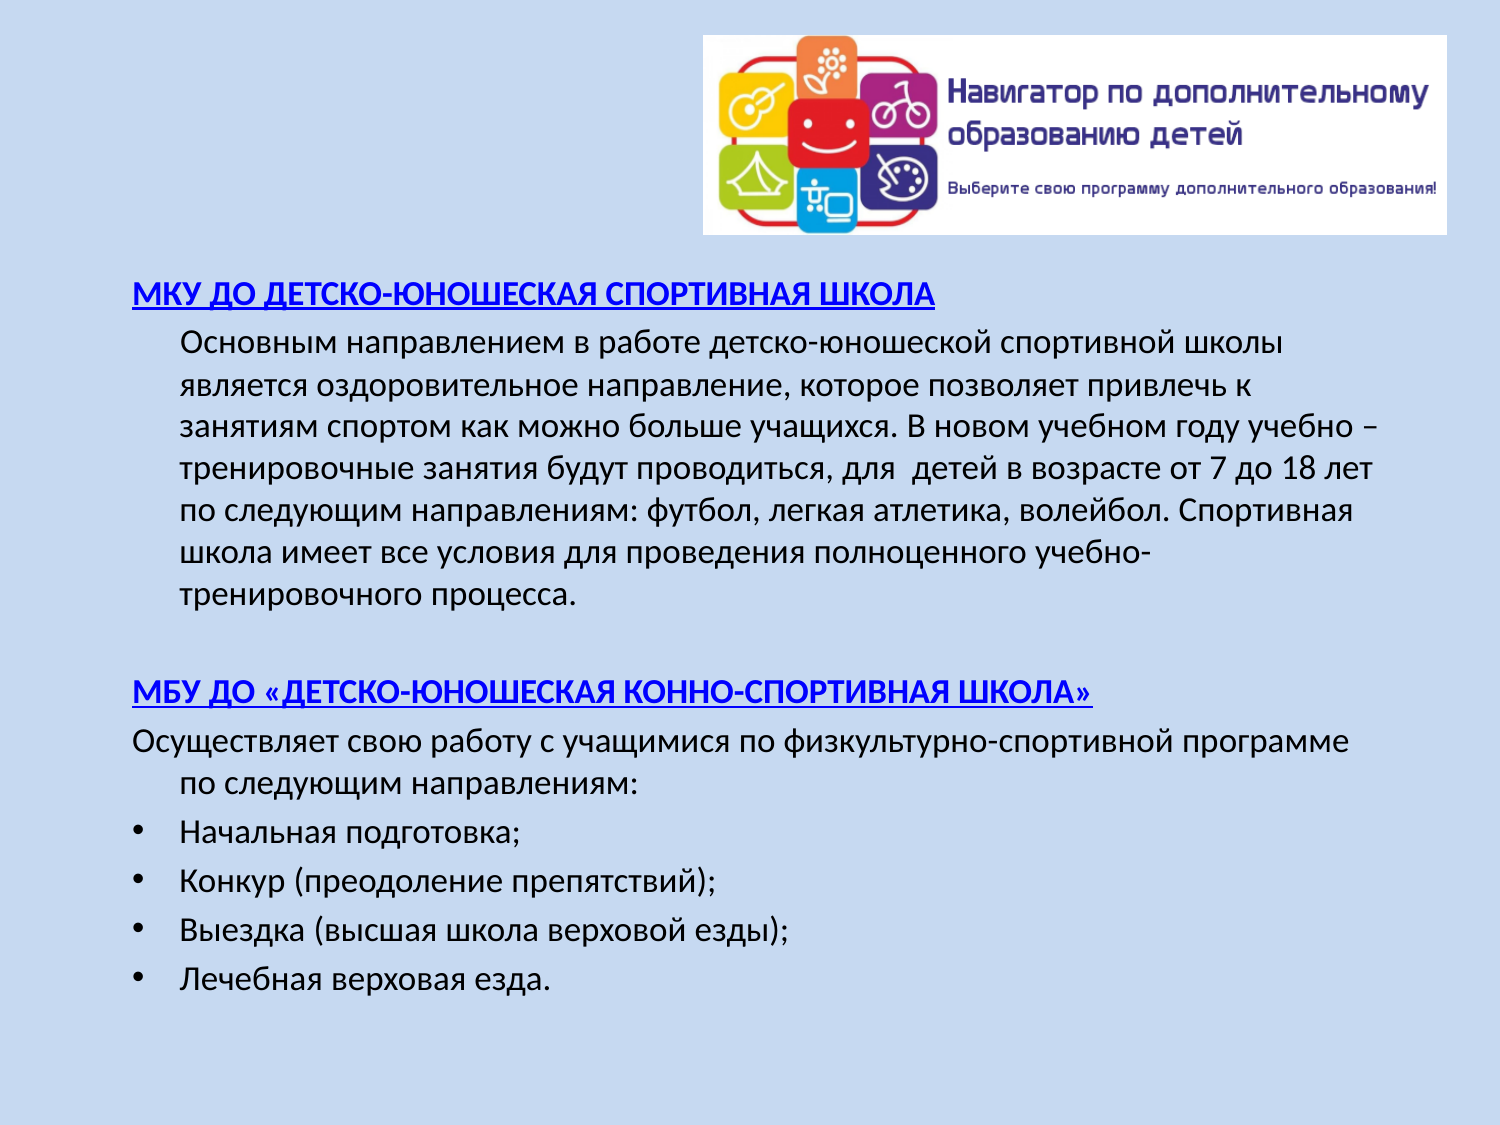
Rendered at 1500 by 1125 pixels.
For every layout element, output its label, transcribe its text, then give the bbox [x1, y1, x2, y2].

picture [702, 34, 1447, 235]
list МКУ ДО ДЕТСКО-ЮНОШЕСКАЯ СПОРТИВНАЯ ШКОЛА Основным направлением в работе детско-юношеской спортивной школы является оздоровительное направление, которое позволяет привлечь к занятиям спортом как можно больше учащихся. В новом учебном году учебно – тренировочные занятия будут проводиться, для детей в возрасте от 7 до 18 лет по следующим направлениям: футбол, легкая атлетика, волейбол. Спортивная школа имеет все условия для проведения полноценного учебно-тренировочного процесса. МБУ ДО «ДЕТСКО-ЮНОШЕСКАЯ КОННО-СПОРТИВНАЯ ШКОЛА» Осуществляет свою работу с учащимися по физкультурно-спортивной программе по следующим направлениям: Начальная подготовка; Конкур (преодоление препятствий); Выездка (высшая школа верховой езды); Лечебная верховая езда. [117, 262, 1395, 1079]
